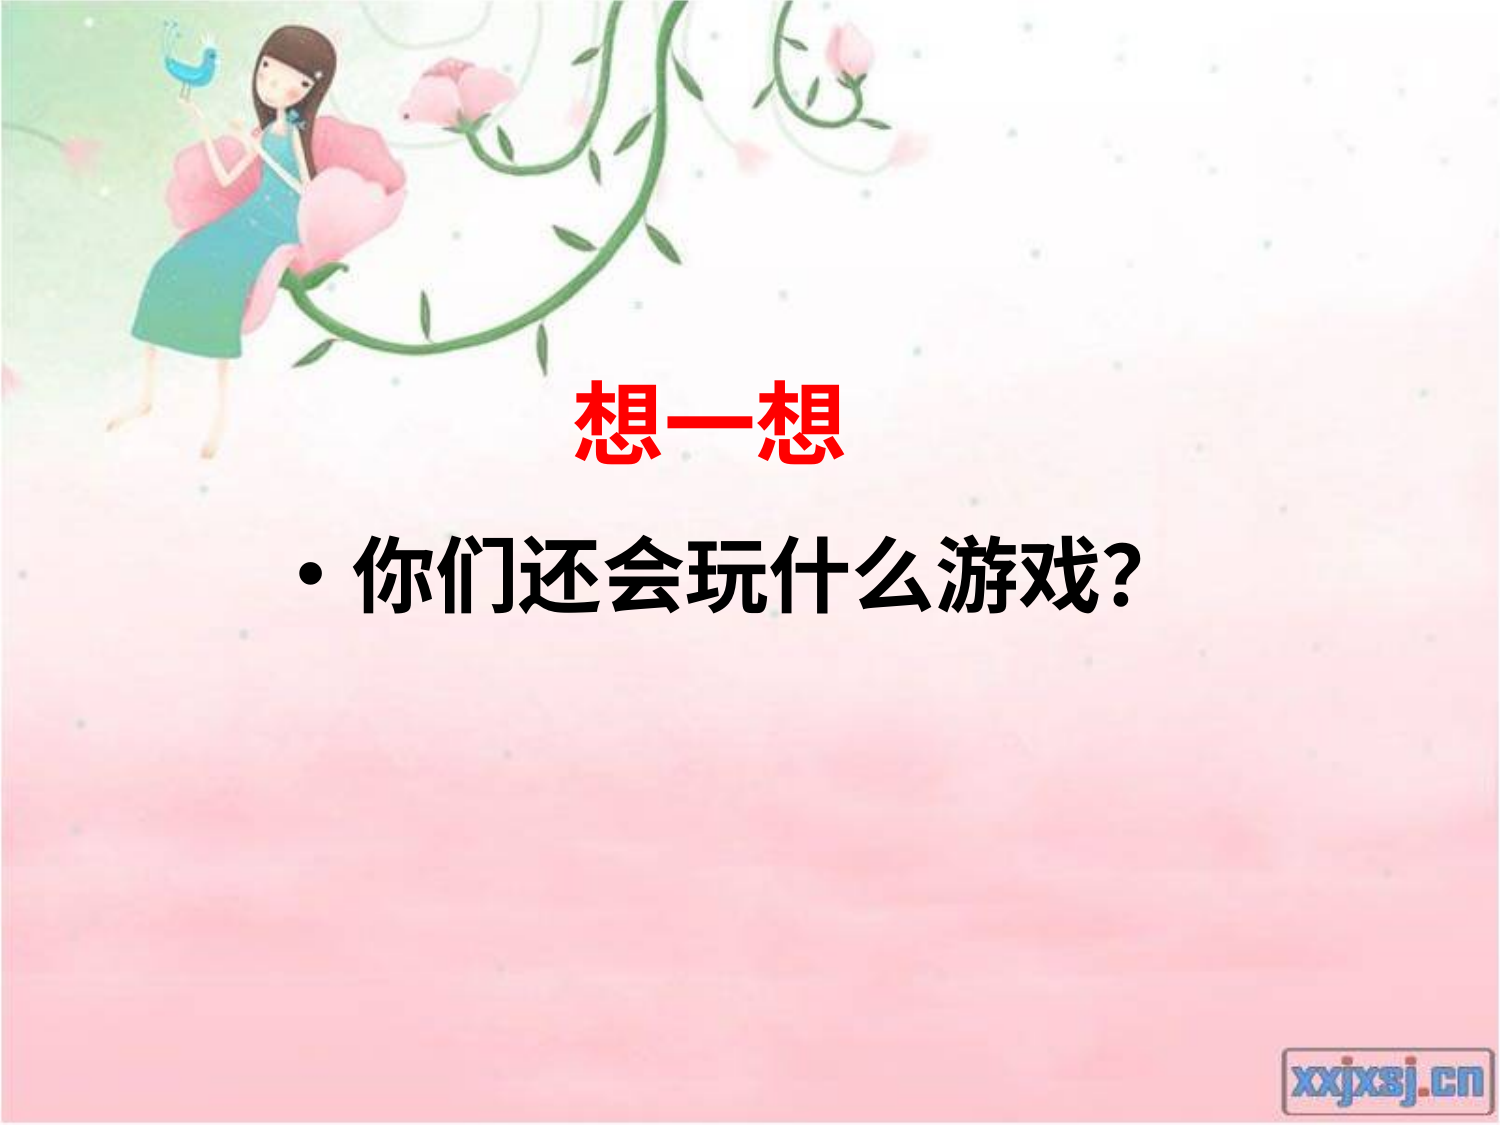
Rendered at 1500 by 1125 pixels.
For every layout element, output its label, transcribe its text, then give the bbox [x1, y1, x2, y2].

picture [0, 0, 1500, 1125]
list 你们还会玩什么游戏？ [281, 515, 1343, 841]
title 想一想 [35, 328, 1386, 516]
